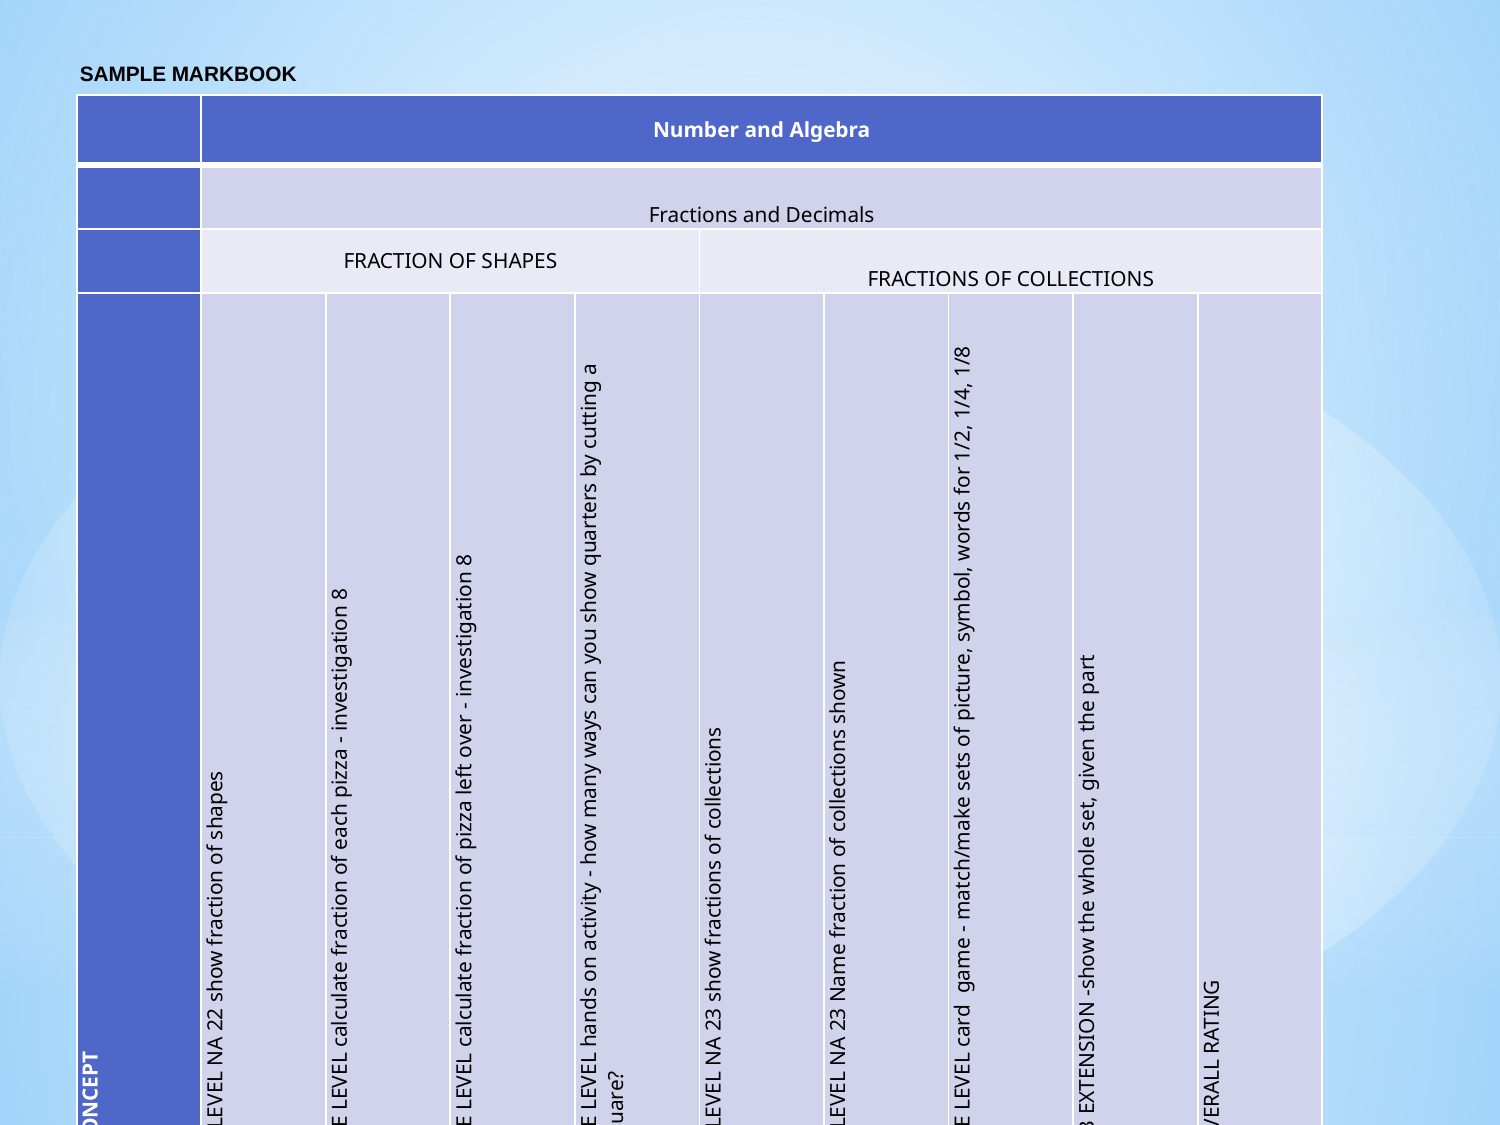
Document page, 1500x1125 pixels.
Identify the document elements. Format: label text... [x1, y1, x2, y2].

table_header Number and Algebra [202, 96, 1321, 162]
table_cell A-E LEVEL calculate fraction of pizza left over - investigation 8 [451, 294, 574, 1125]
table_cell OVERALL RATING [1199, 294, 1321, 1125]
table_cell FRACTIONS OF COLLECTIONS [700, 230, 1321, 292]
table_header [78, 138, 200, 162]
table_cell C LEVEL NA 22 show fraction of shapes [202, 294, 325, 1125]
table_cell CONCEPT [78, 294, 200, 1125]
table_cell A-E LEVEL card game - match/make sets of picture, symbol, words for 1/2, 1/4, 1/8 [949, 294, 1072, 1125]
table_cell Fractions and Decimals [202, 168, 1321, 228]
table_cell A-E LEVEL hands on activity - how many ways can you show quarters by cutting a square? [576, 294, 699, 1125]
table_cell AB EXTENSION -show the whole set, given the part [1074, 294, 1197, 1125]
table_cell C LEVEL NA 23 Name fraction of collections shown [825, 294, 948, 1125]
table_cell [78, 230, 200, 292]
table_cell FRACTION OF SHAPES [202, 230, 699, 292]
text_box SAMPLE MARKBOOK [64, 52, 1211, 138]
table_cell A-E LEVEL calculate fraction of each pizza - investigation 8 [327, 294, 449, 1125]
table_cell [78, 168, 200, 228]
table_cell C LEVEL NA 23 show fractions of collections [700, 294, 823, 1125]
